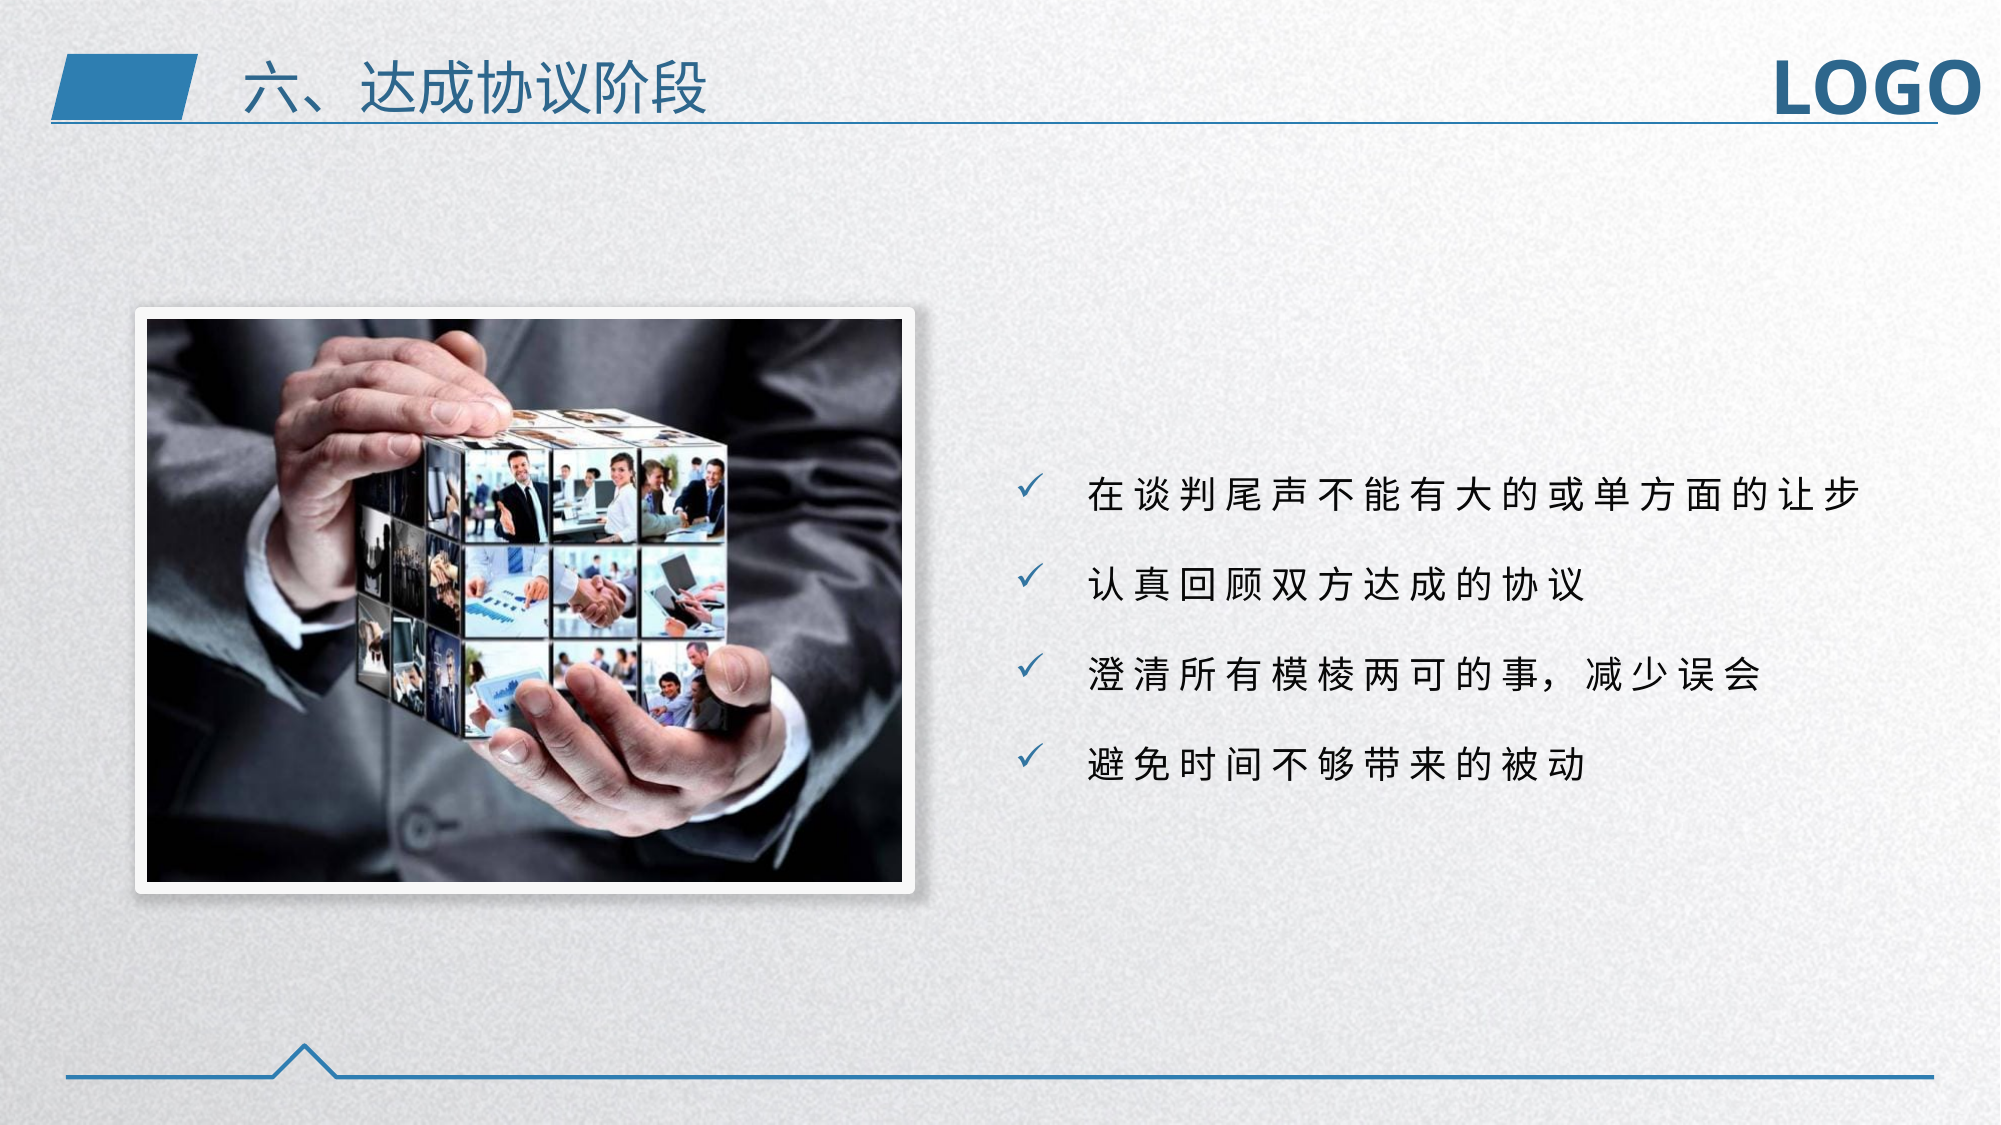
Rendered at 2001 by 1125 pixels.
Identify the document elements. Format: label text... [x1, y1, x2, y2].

text_box 六、达成协议阶段 [228, 43, 724, 129]
text_box 在 谈 判 尾 声 不 能 有 大 的 或 单 方 面 的 让 步 认 真 回 顾 双 方 达 成 的 协 议 澄 清 所 有 模 棱 两 可 的 事， 减 少 误 会 避 免 时 间 不 够 带 来 的 被 动 [999, 418, 2000, 794]
picture [0, 0, 2000, 1125]
